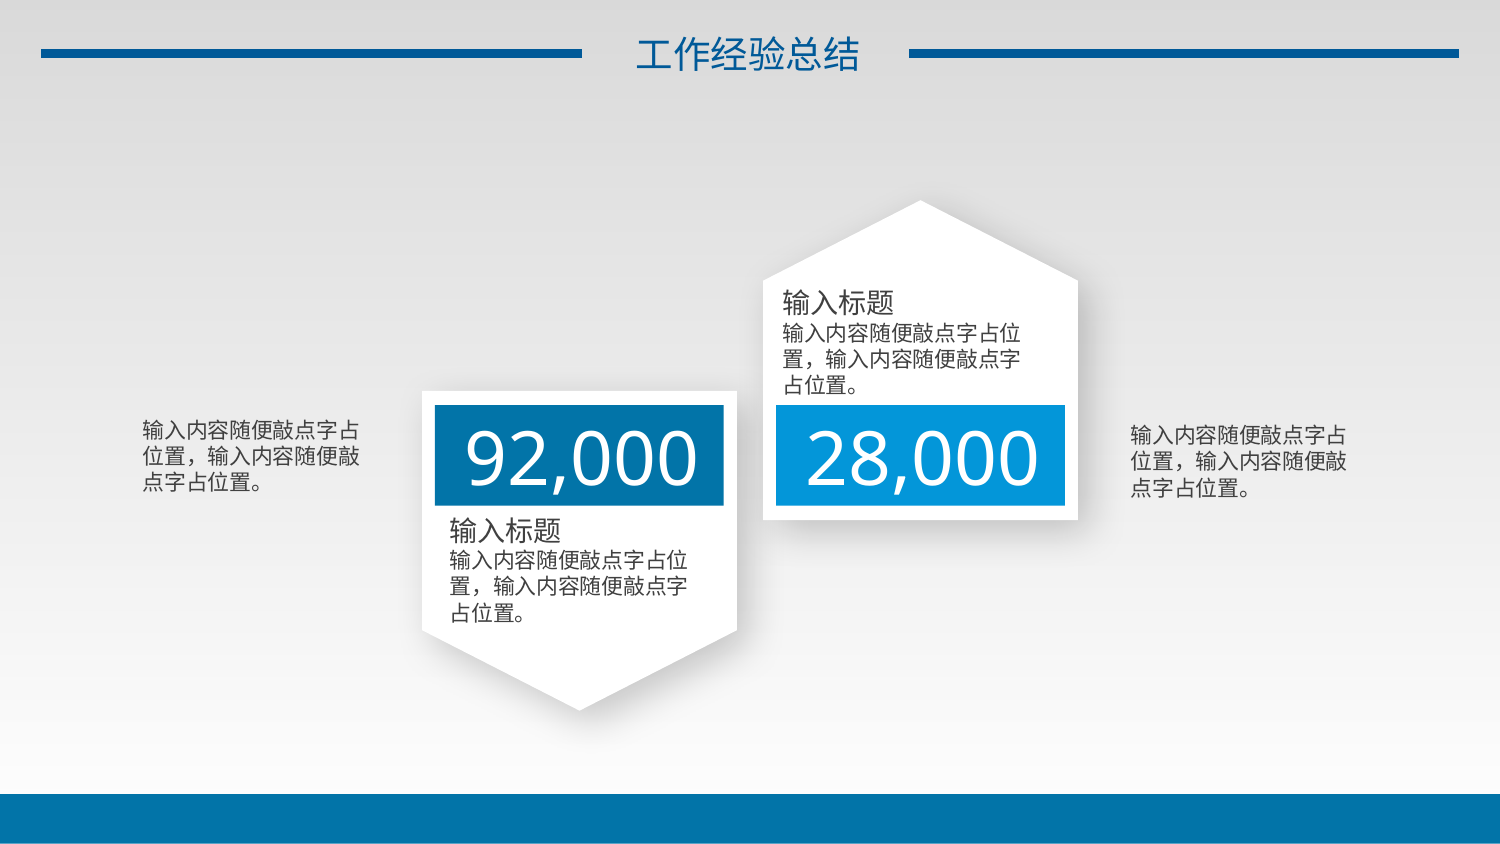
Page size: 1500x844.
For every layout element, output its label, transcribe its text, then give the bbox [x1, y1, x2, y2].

text_box 工作经验总结 [586, 23, 910, 84]
text_box [421, 389, 738, 712]
text_box 输入内容随便敲点字占位置，输入内容随便敲点字占位置。 [128, 409, 397, 503]
text_box [1056, 404, 1066, 507]
text_box 输入标题 输入内容随便敲点字占位置，输入内容随便敲点字占位置。 [434, 505, 709, 633]
text_box 输入标题 输入内容随便敲点字占位置，输入内容随便敲点字占位置。 [767, 278, 1042, 406]
text_box 输入内容随便敲点字占位置，输入内容随便敲点字占位置。 [1115, 414, 1385, 508]
text_box [0, 793, 1500, 844]
text_box 92,000 [449, 403, 715, 509]
text_box 28,000 [790, 403, 1056, 509]
text_box [762, 199, 1079, 522]
text_box [715, 404, 725, 507]
text_box [434, 404, 449, 505]
text_box [775, 406, 790, 507]
